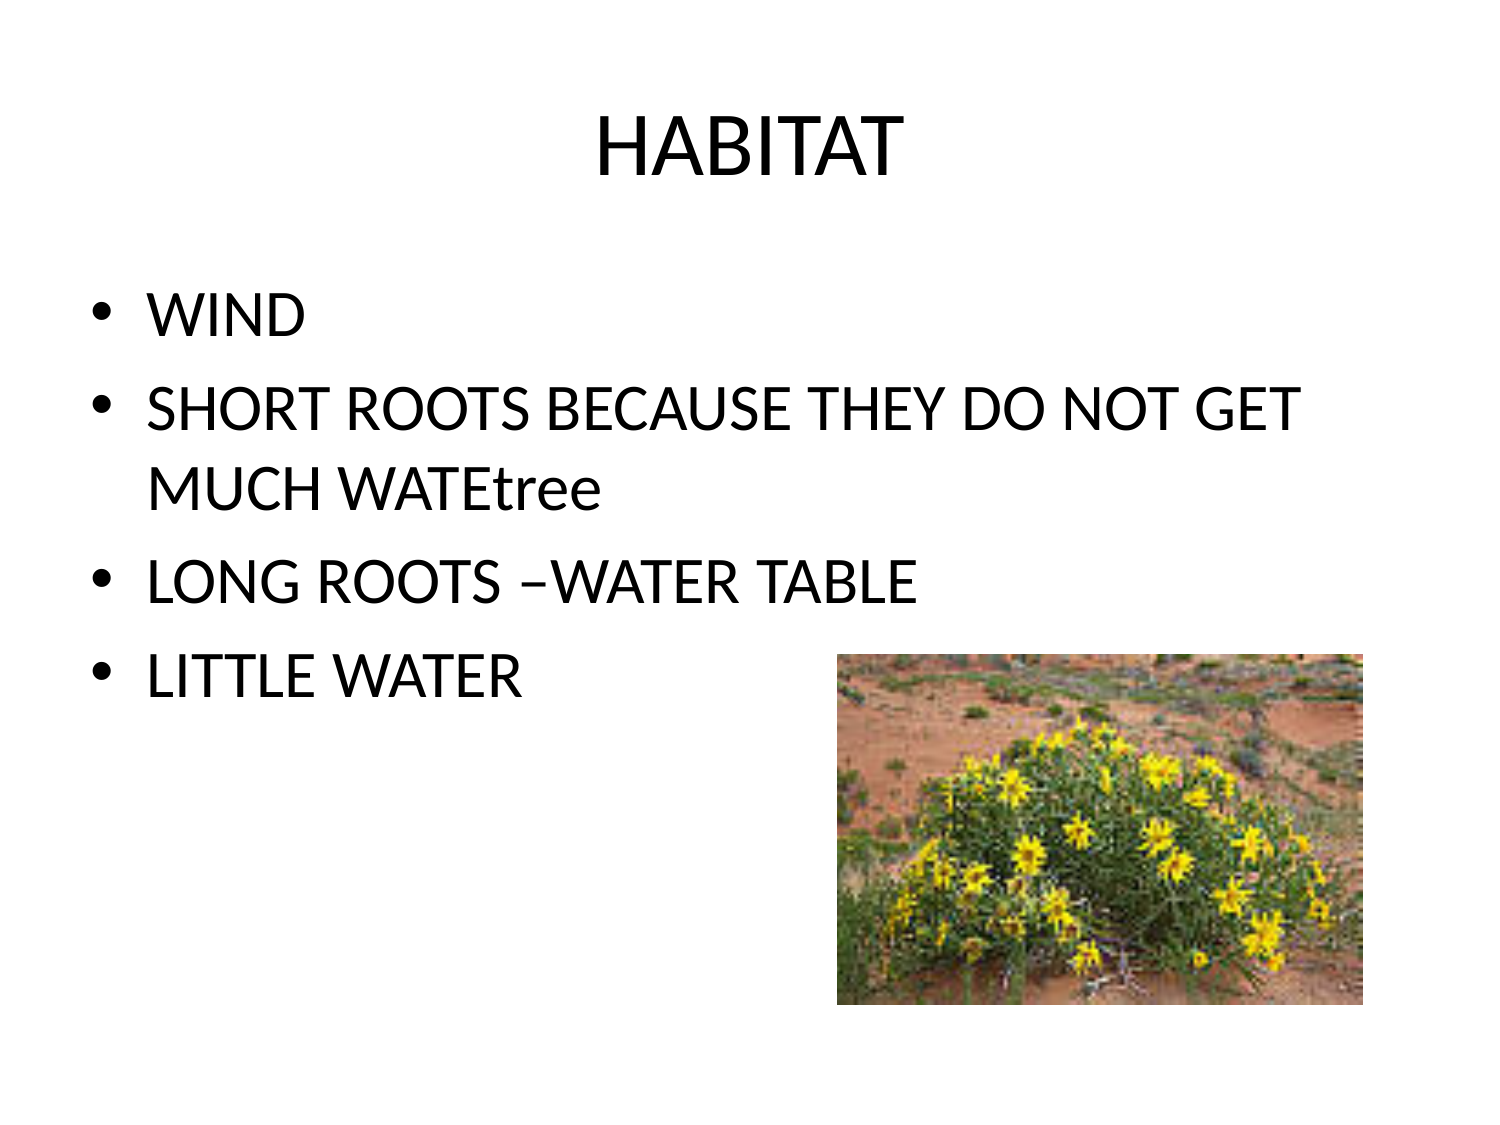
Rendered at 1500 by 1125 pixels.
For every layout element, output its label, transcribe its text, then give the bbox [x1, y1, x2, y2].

picture [1195, 299, 1454, 600]
list WIND SHORT ROOTS BECAUSE THEY DO NOT GET MUCH WATEtree LONG ROOTS –WATER TABLE LITTLE WATER [75, 262, 1425, 1005]
title HABITAT [75, 45, 1425, 233]
picture [837, 654, 1363, 1006]
